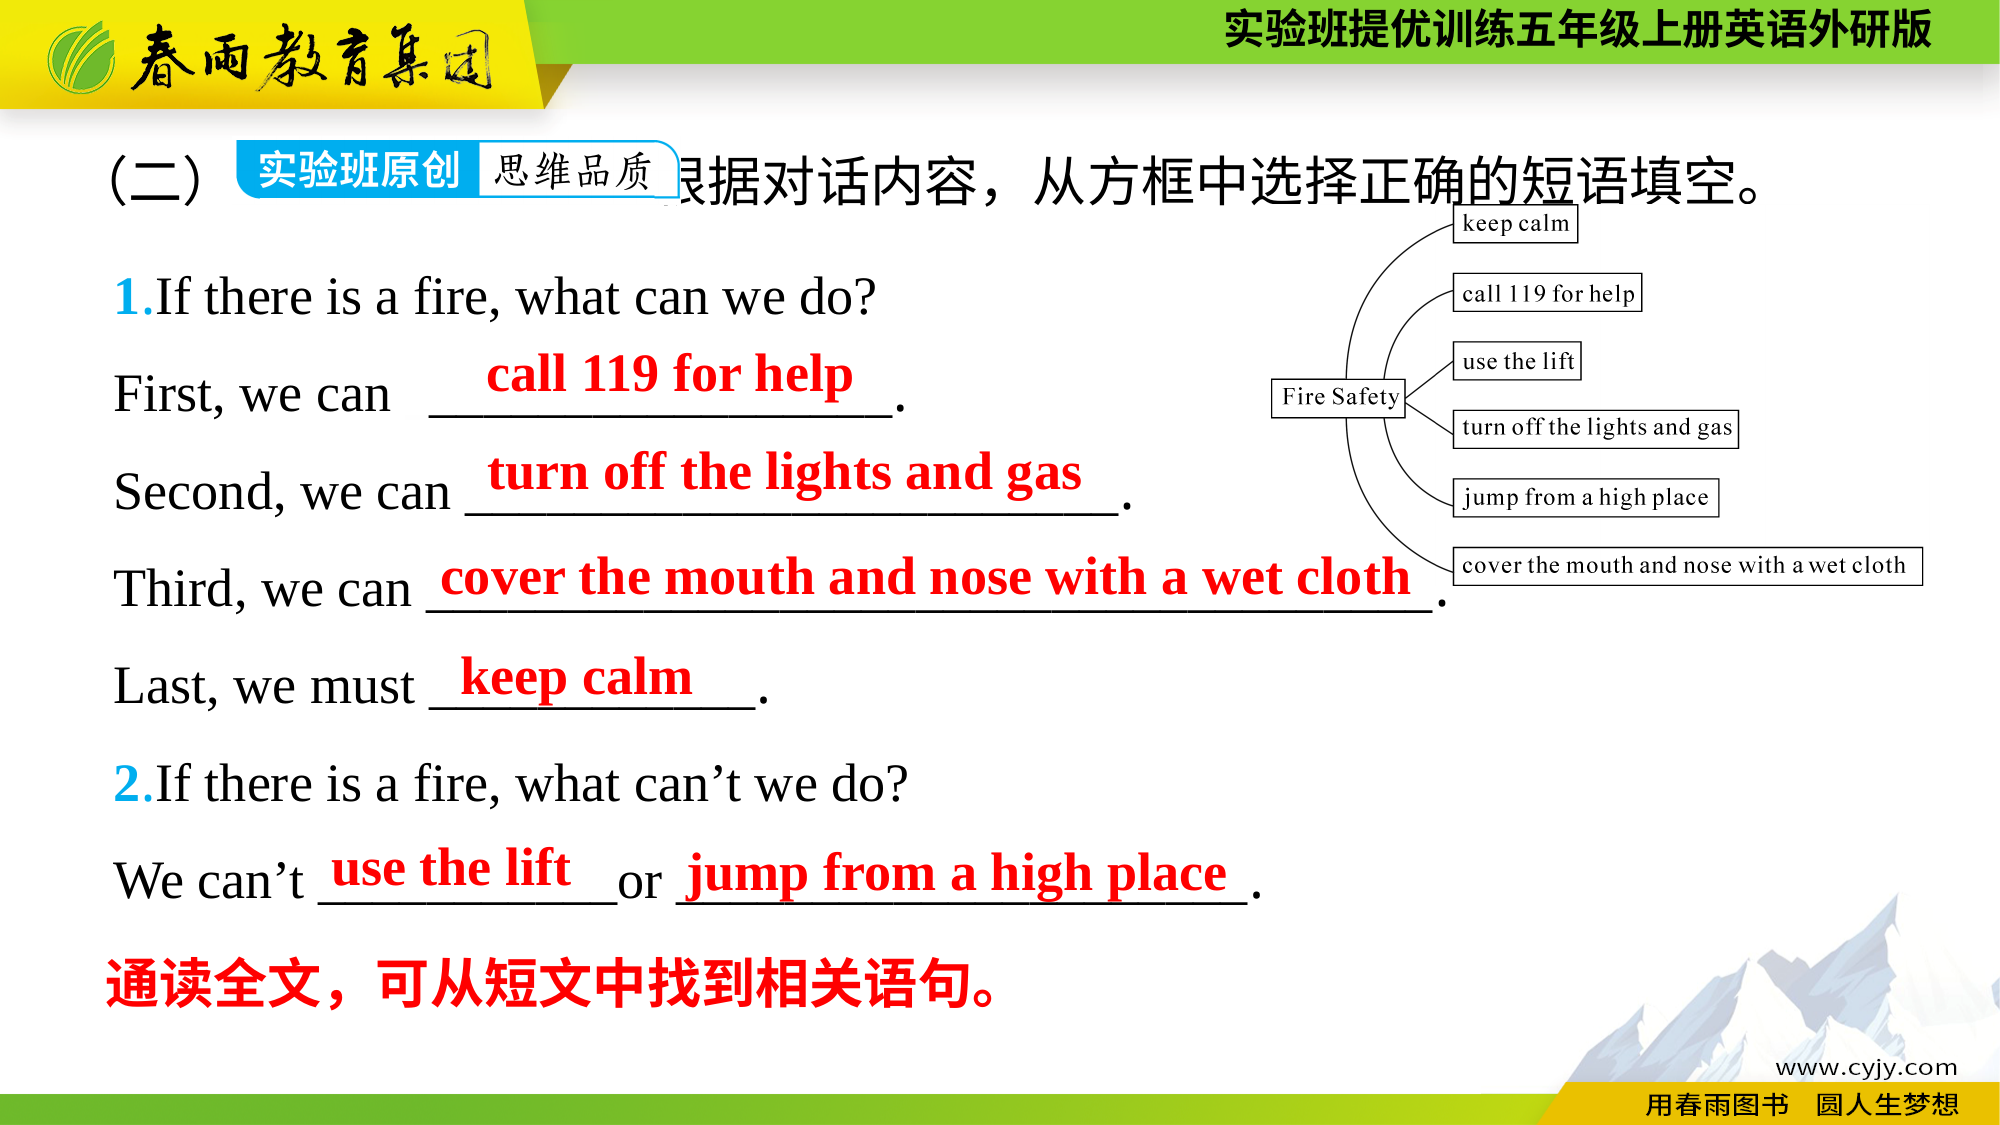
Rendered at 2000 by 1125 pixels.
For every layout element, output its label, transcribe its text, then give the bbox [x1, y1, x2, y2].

text_box 通读全文，可从短文中找到相关语句。 [90, 909, 1296, 1022]
picture [0, 0, 2000, 1125]
list （二） 根据对话内容，从方框中选择正确的短语填空。 [59, 107, 1944, 222]
text_box keep calm [445, 600, 710, 713]
text_box cover the mouth and nose with a wet cloth [425, 533, 1461, 613]
text_box 1.If there is a fire, what can we do? First, we can __________________. Second, we can ________________________. Third, we can _____________________________________. Last, we must ____________. 2.If there is a fire, what can’t we do? We can’t ___________or _____________________. [98, 220, 1473, 918]
text_box call 119 for help [471, 329, 870, 410]
text_box turn off the lights and gas [472, 428, 1098, 509]
text_box jump from a high place [671, 796, 1243, 909]
text_box use the lift [316, 823, 587, 904]
